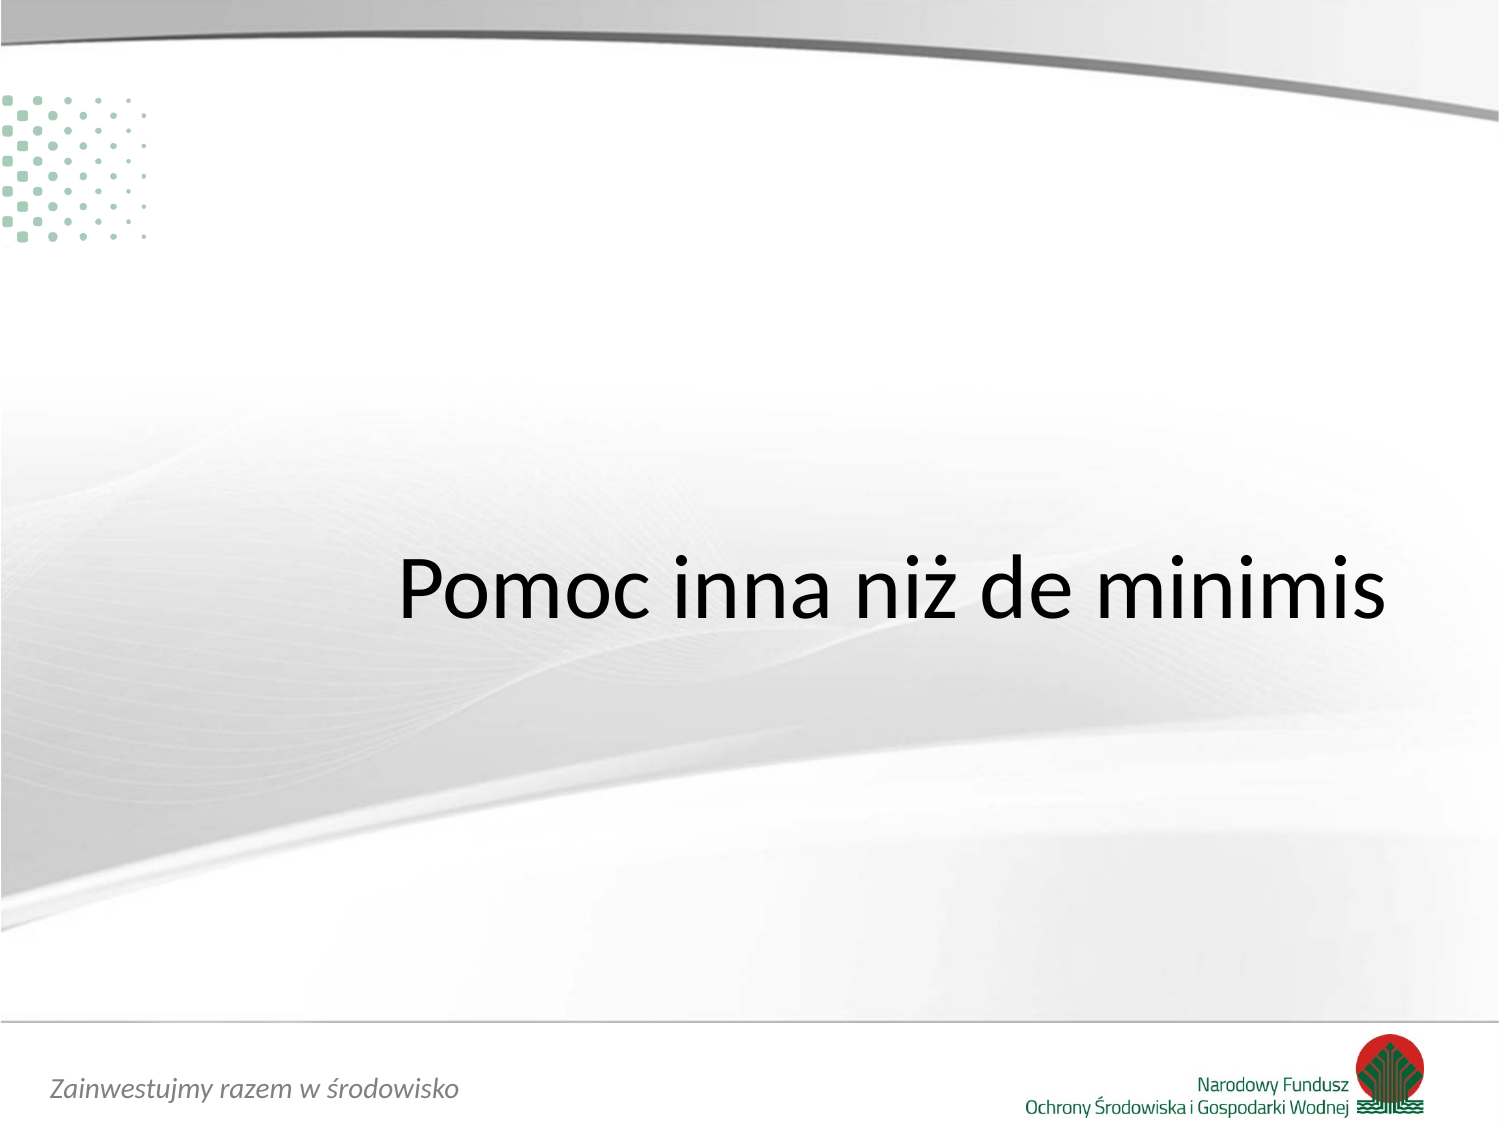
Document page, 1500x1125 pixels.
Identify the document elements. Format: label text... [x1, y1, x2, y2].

picture [0, 0, 1499, 1023]
list Pomoc inna niż de minimis [175, 262, 1425, 1005]
picture [1026, 1034, 1424, 1118]
